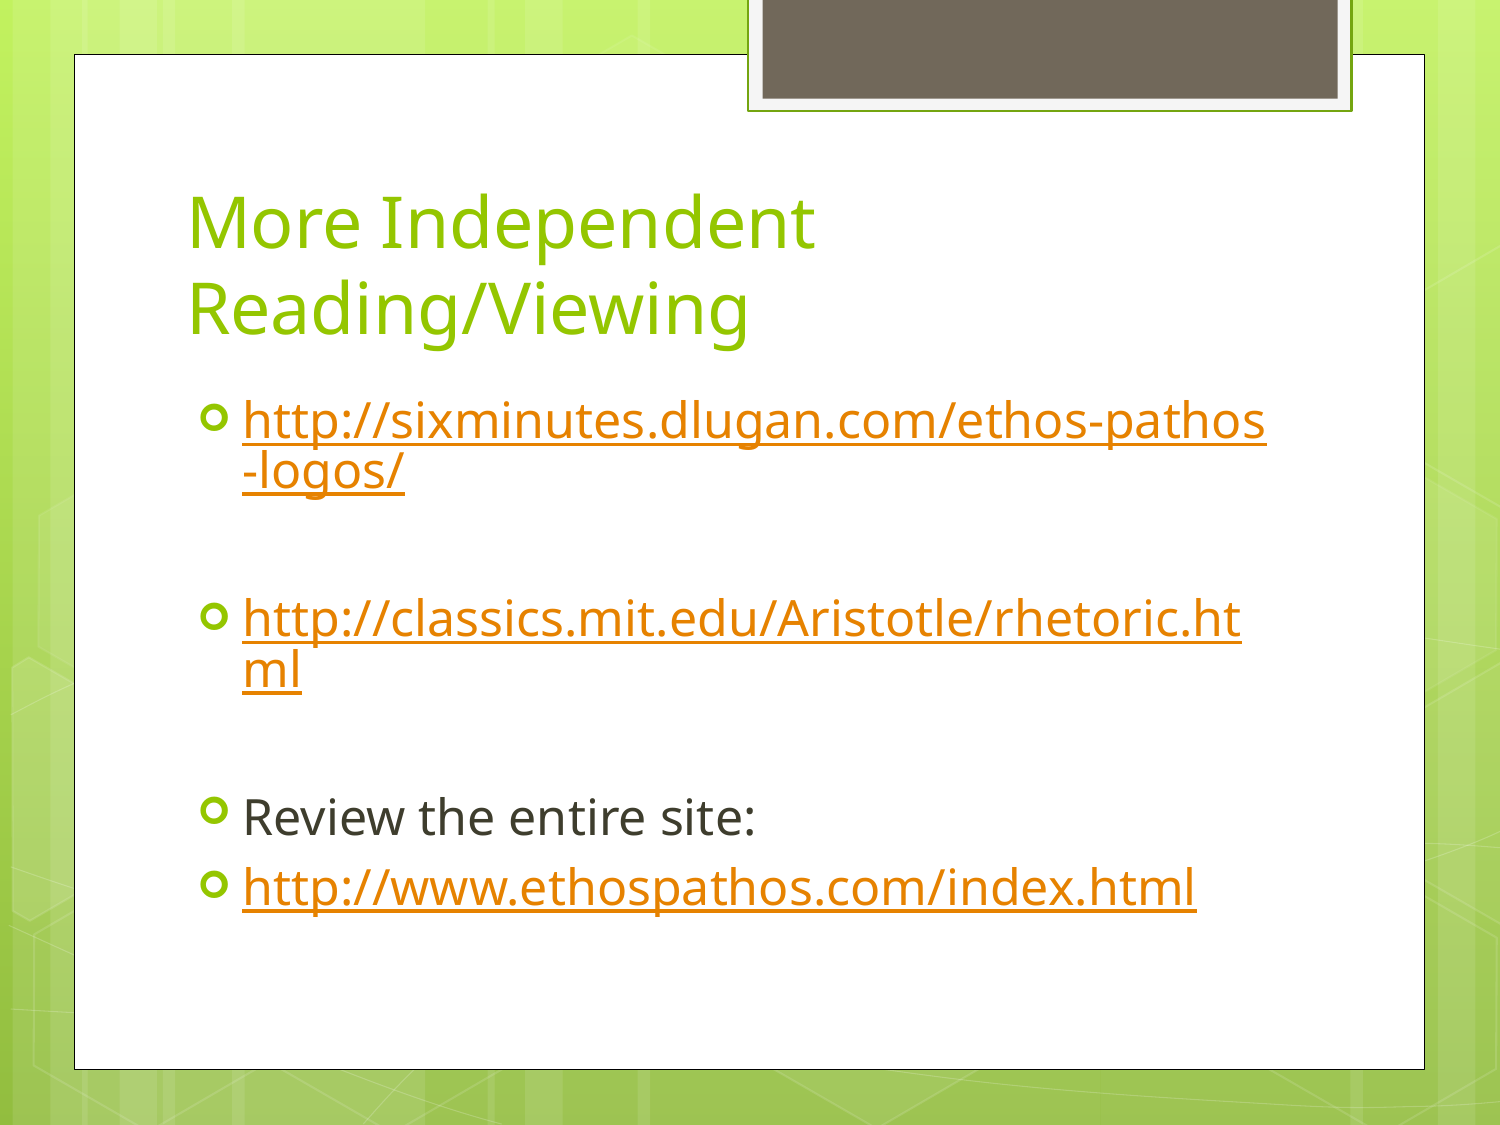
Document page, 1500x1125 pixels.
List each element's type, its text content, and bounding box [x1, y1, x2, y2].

title More Independent Reading/Viewing [171, 168, 1324, 357]
list http://sixminutes.dlugan.com/ethos-pathos-logos/ http://classics.mit.edu/Aristotle/rhetoric.html Review the entire site: http://www.ethospathos.com/index.html [171, 381, 1283, 957]
